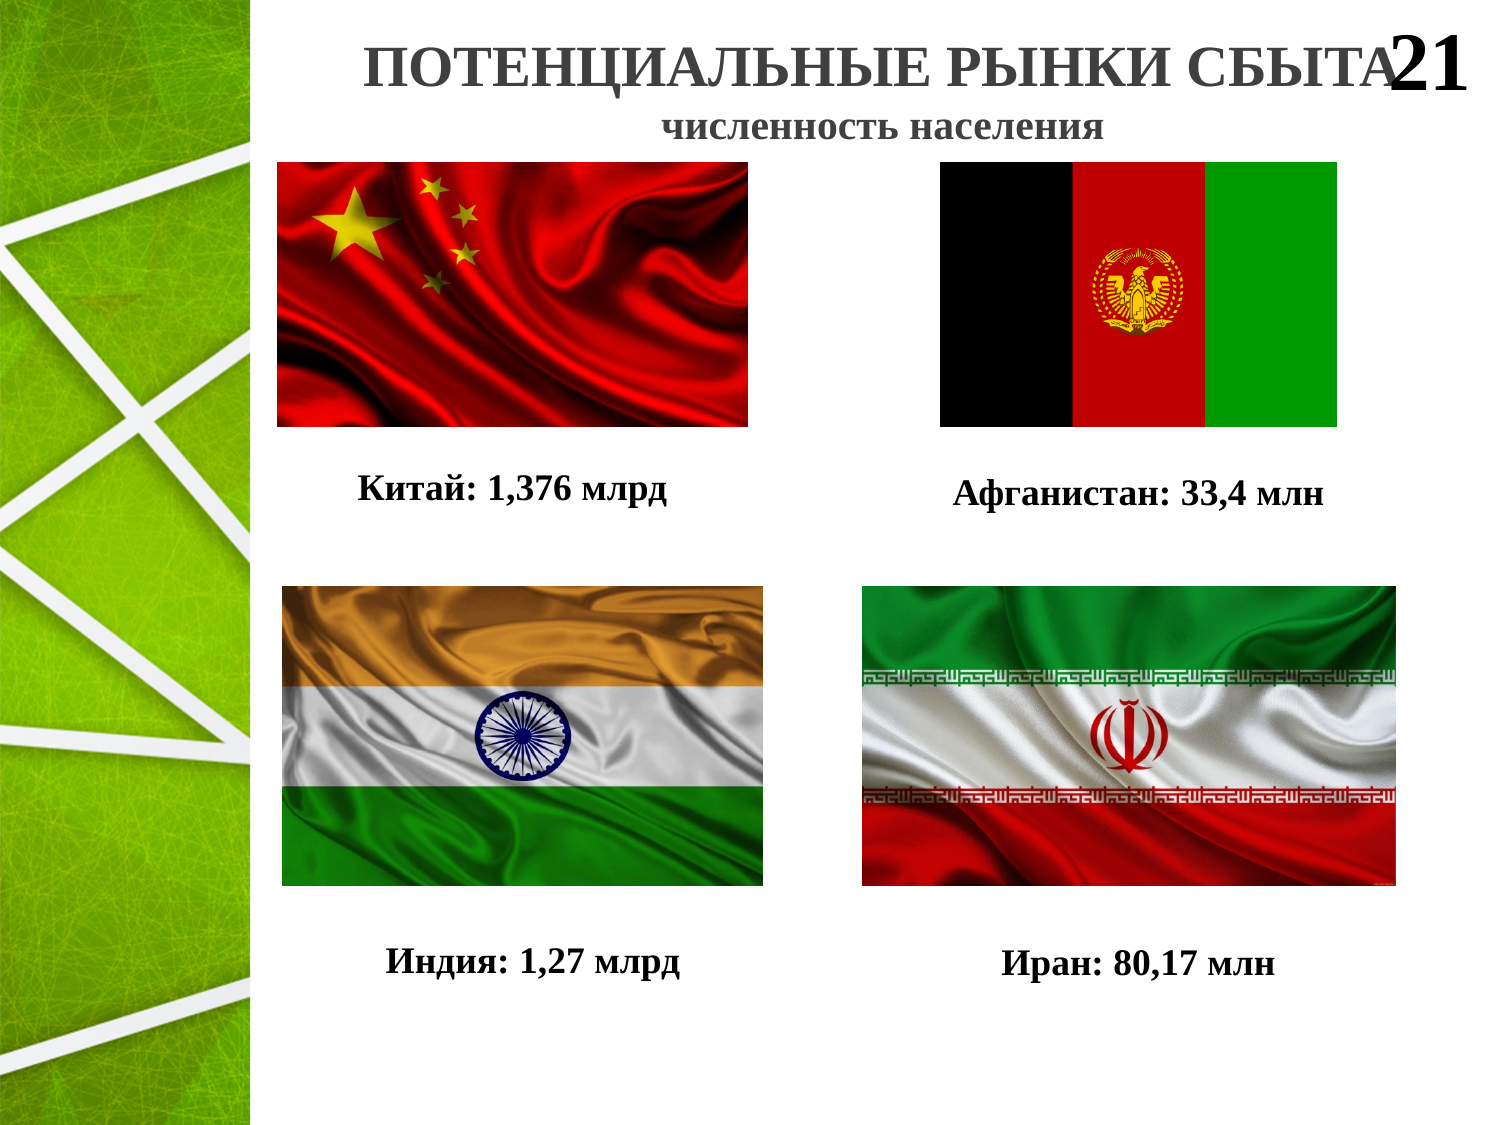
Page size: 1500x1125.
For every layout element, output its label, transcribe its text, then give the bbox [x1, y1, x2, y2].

text_box Афганистан: 33,4 млн [903, 460, 1374, 521]
picture [0, 0, 1500, 1125]
text_box Индия: 1,27 млрд [297, 928, 768, 989]
title ПОТЕНЦИАЛЬНЫЕ РЫНКИ СБЫТА численность населения [265, 0, 1500, 176]
text_box Иран: 80,17 млн [903, 930, 1374, 990]
text_box 21 [1373, 0, 1491, 115]
text_box Китай: 1,376 млрд [277, 455, 748, 516]
